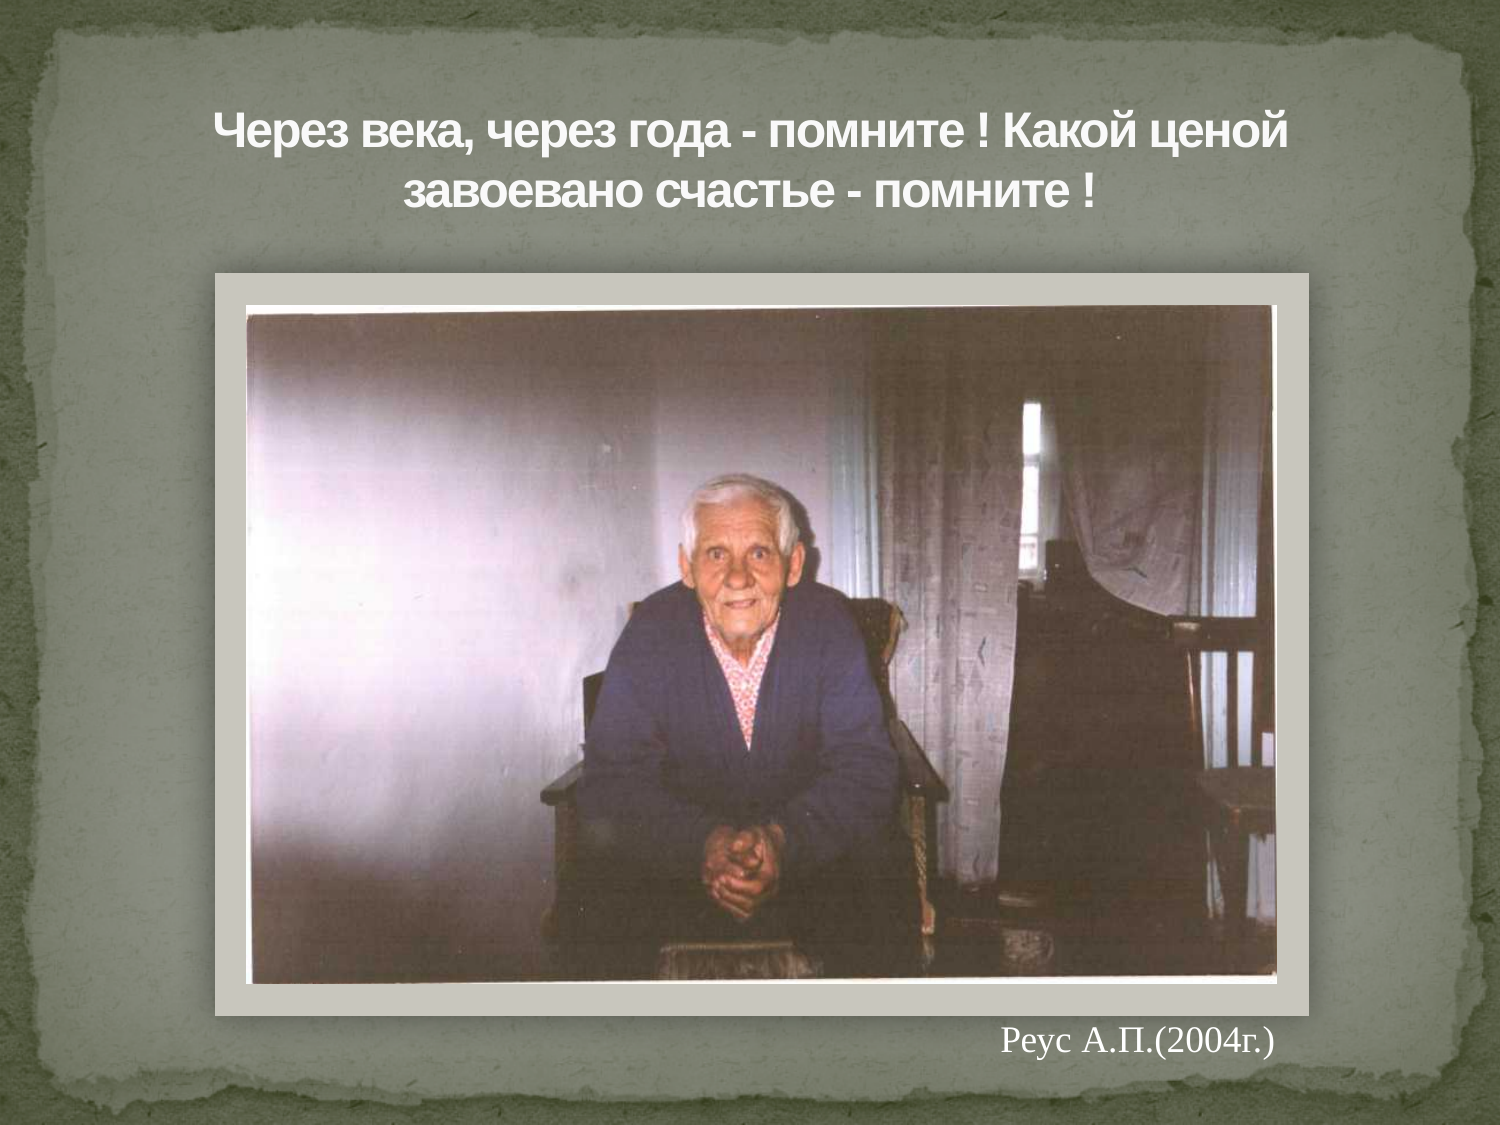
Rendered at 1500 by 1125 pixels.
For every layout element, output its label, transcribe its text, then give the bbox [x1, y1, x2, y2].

text_box Реус А.П.(2004г.) [985, 1007, 1291, 1068]
title Через века, через года - помните ! Какой ценой завоевано счастье - помните ! [74, 24, 1425, 225]
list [249, 307, 1276, 983]
